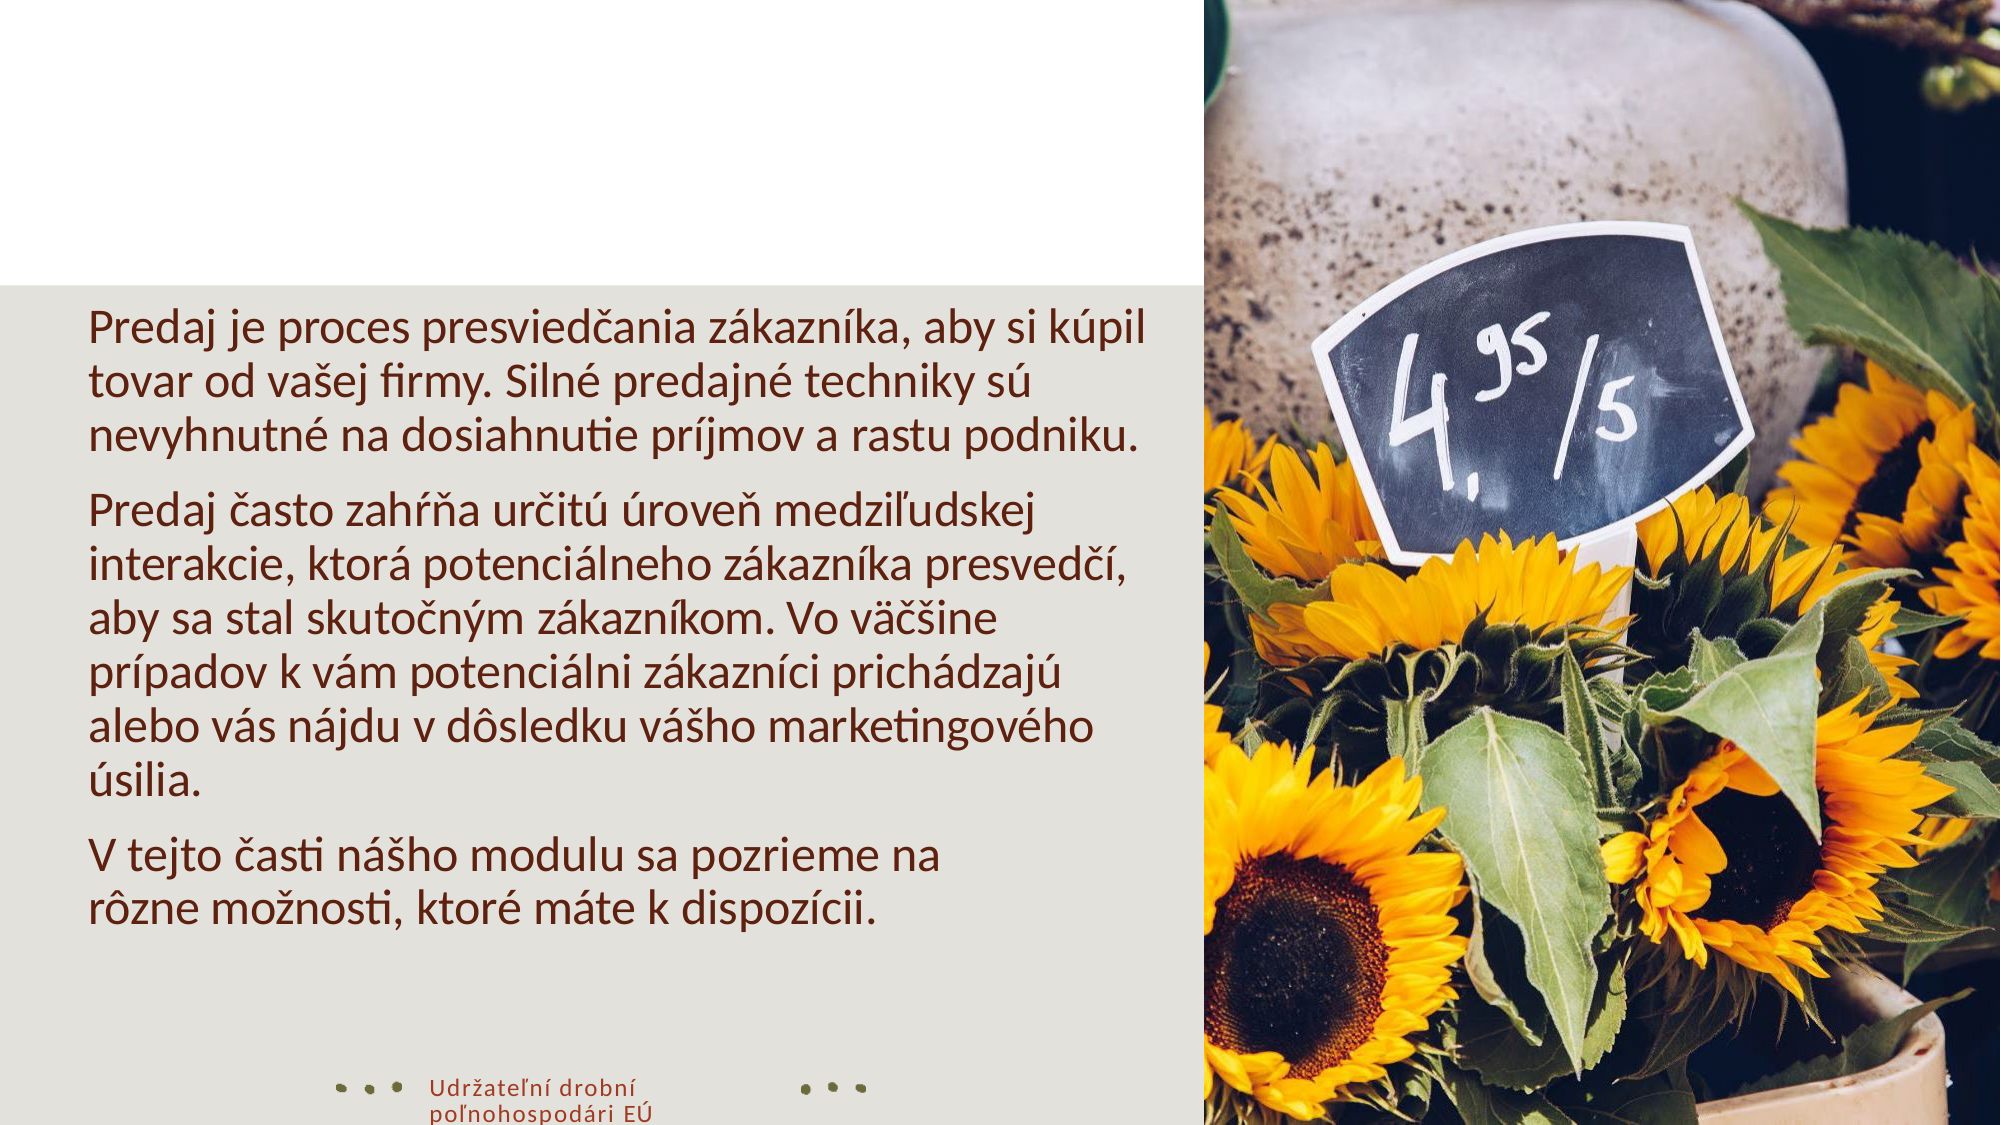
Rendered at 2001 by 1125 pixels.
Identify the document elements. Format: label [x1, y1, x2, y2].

text_box [0, 0, 2000, 1125]
